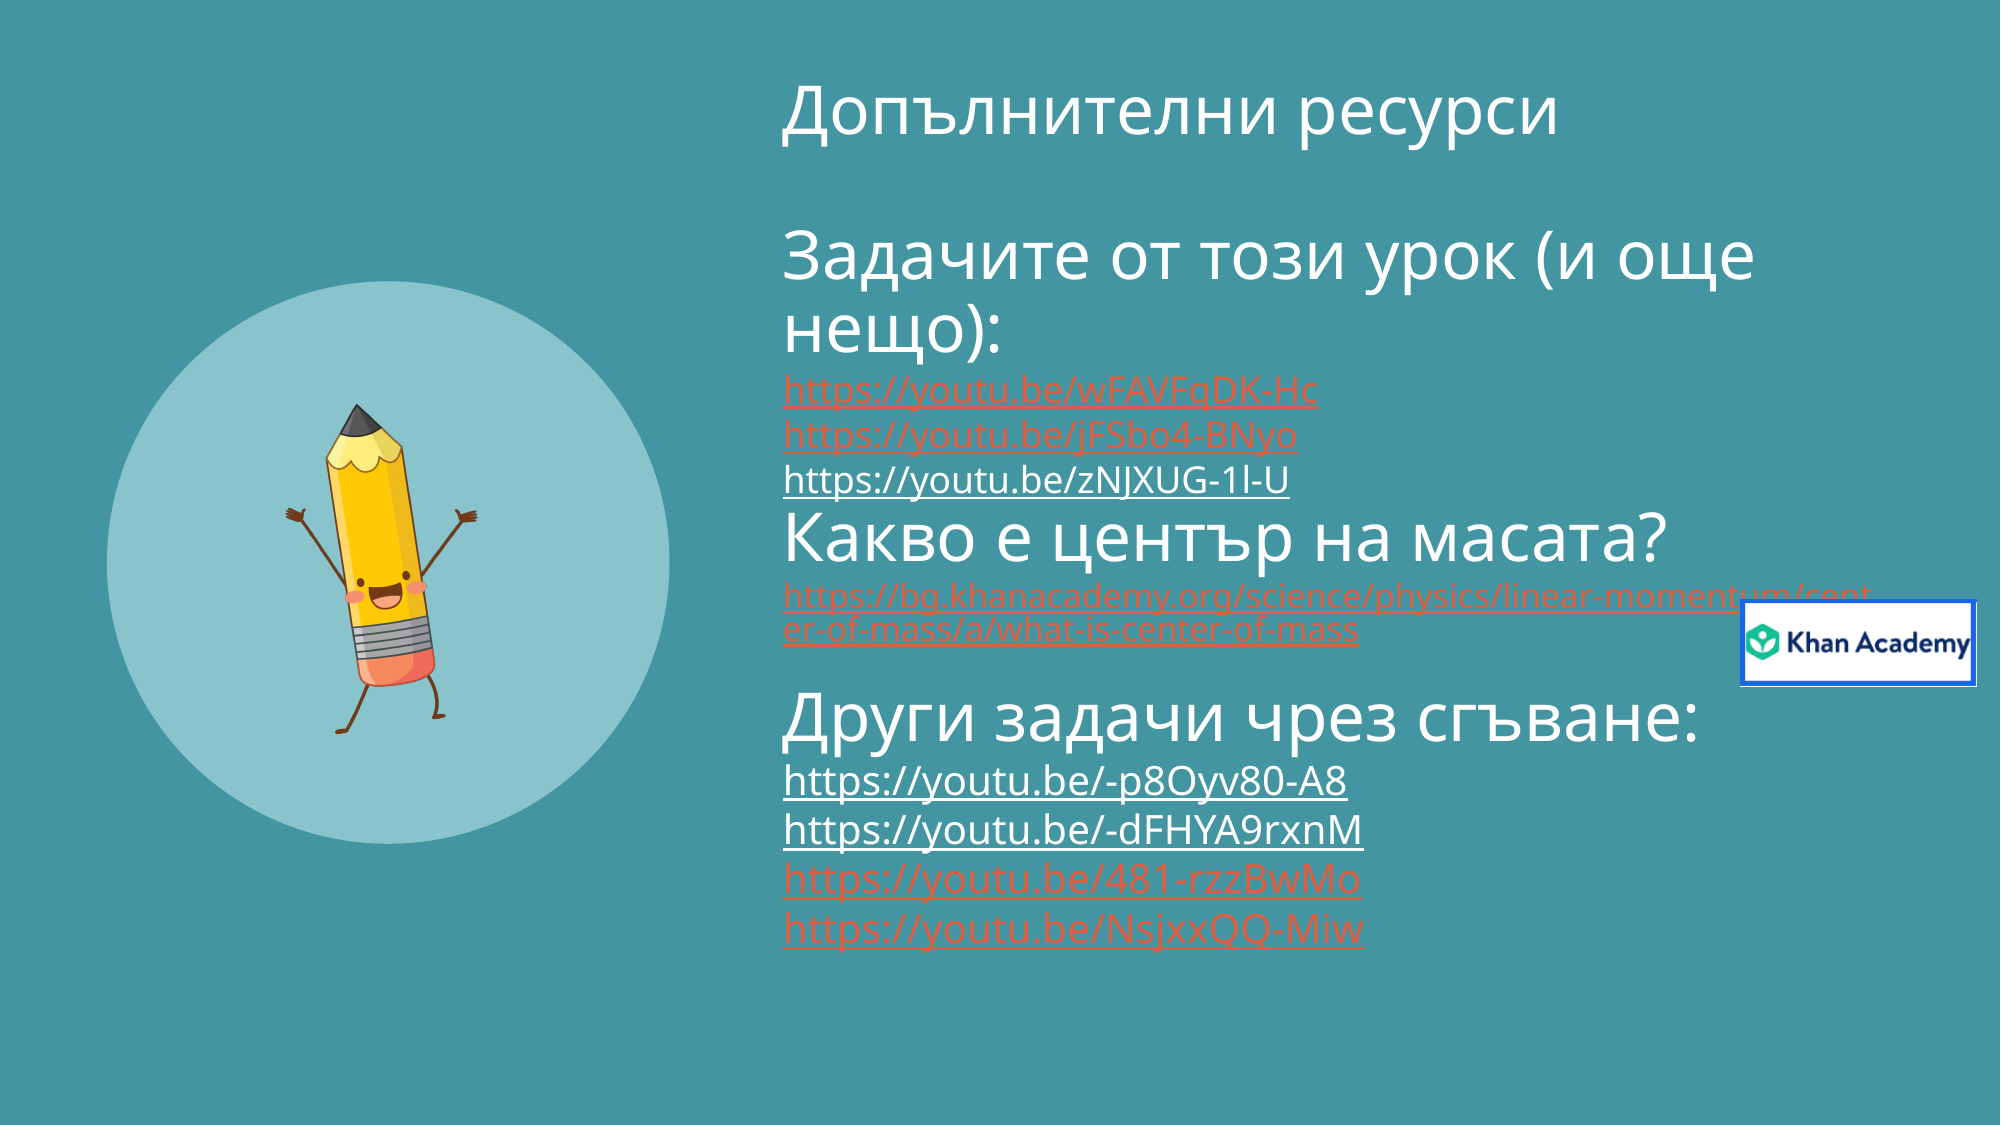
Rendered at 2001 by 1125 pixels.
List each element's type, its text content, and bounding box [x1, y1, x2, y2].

picture [1740, 599, 1978, 687]
title Допълнителни ресурси Задачите от този урок (и още нещо): https://youtu.be/wFAVFqDK-Hc https://youtu.be/jFSbo4-BNyo https://youtu.be/zNJXUG-1l-U Какво е център на масата? https://bg.khanacademy.org/science/physics/linear-momentum/center-of-mass/a/what-is-center-of-mass Други задачи чрез сгъване: https://youtu.be/-p8Oyv80-A8 https://youtu.be/-dFHYA9rxnM https://youtu.be/481-rzzBwMo https://youtu.be/NsjxxQQ-Miw [768, 68, 1893, 981]
picture [271, 389, 506, 736]
text_box [105, 280, 671, 845]
